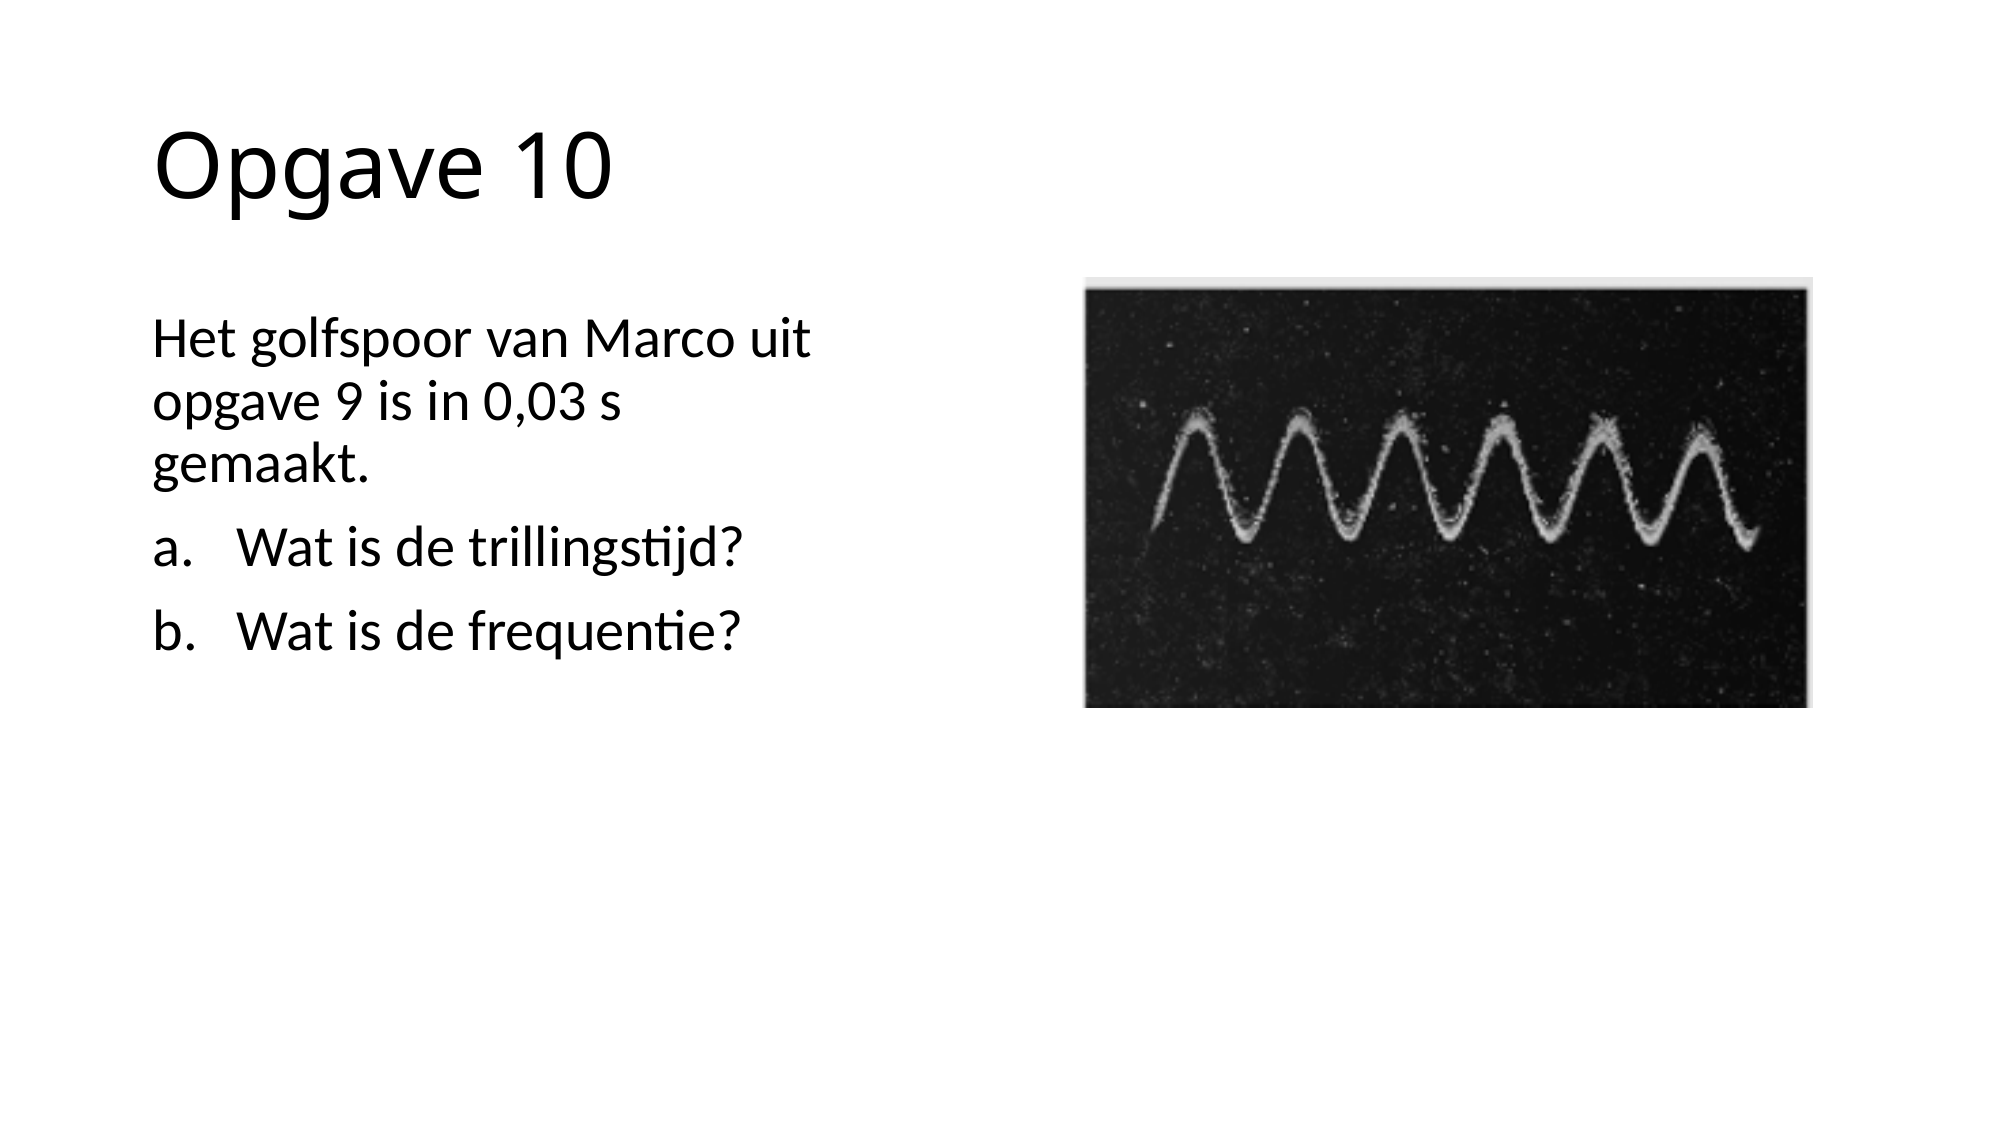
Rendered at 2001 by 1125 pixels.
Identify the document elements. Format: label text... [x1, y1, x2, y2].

title Opgave 10 [137, 59, 1863, 278]
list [1081, 277, 1814, 708]
text_box Het golfspoor van Marco uit opgave 9 is in 0,03 s gemaakt. Wat is de trillingstijd? Wat is de frequentie? [137, 299, 840, 1014]
